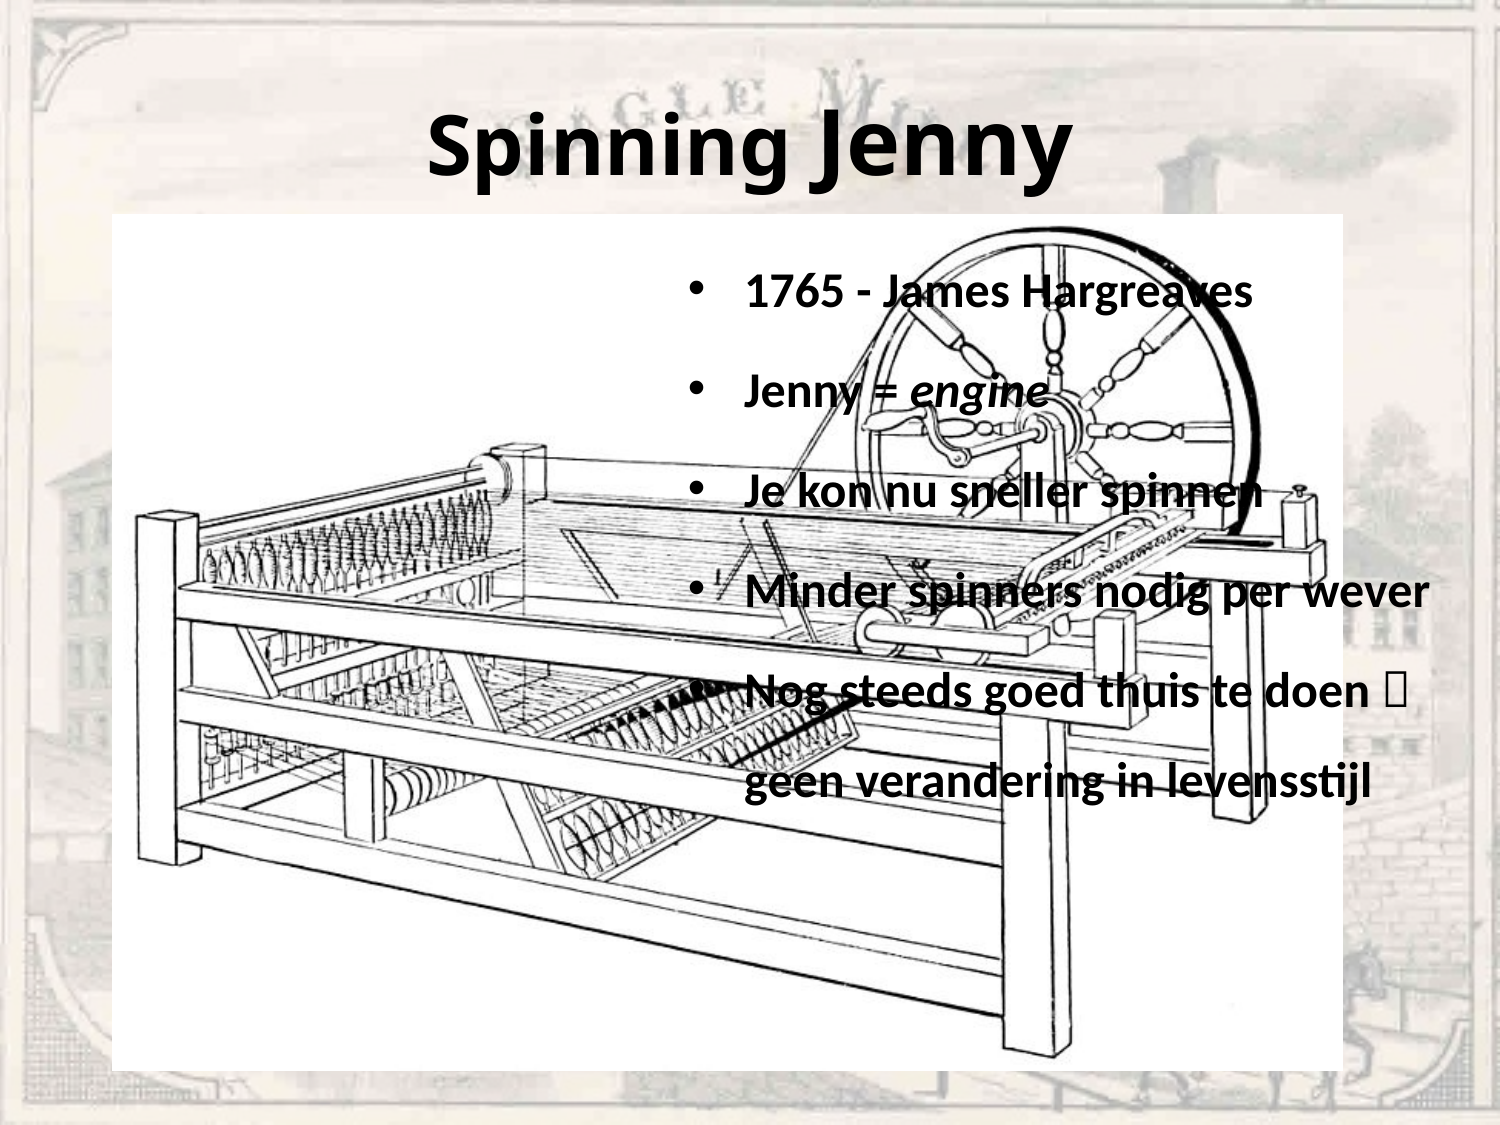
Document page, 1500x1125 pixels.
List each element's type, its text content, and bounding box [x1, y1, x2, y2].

title Spinning Jenny [75, 45, 1425, 233]
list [111, 214, 1344, 1071]
text_box 1765 - James Hargreaves Jenny = engine Je kon nu sneller spinnen Minder spinners nodig per wever Nog steeds goed thuis te doen  geen verandering in levensstijl [1347, 219, 1500, 1071]
